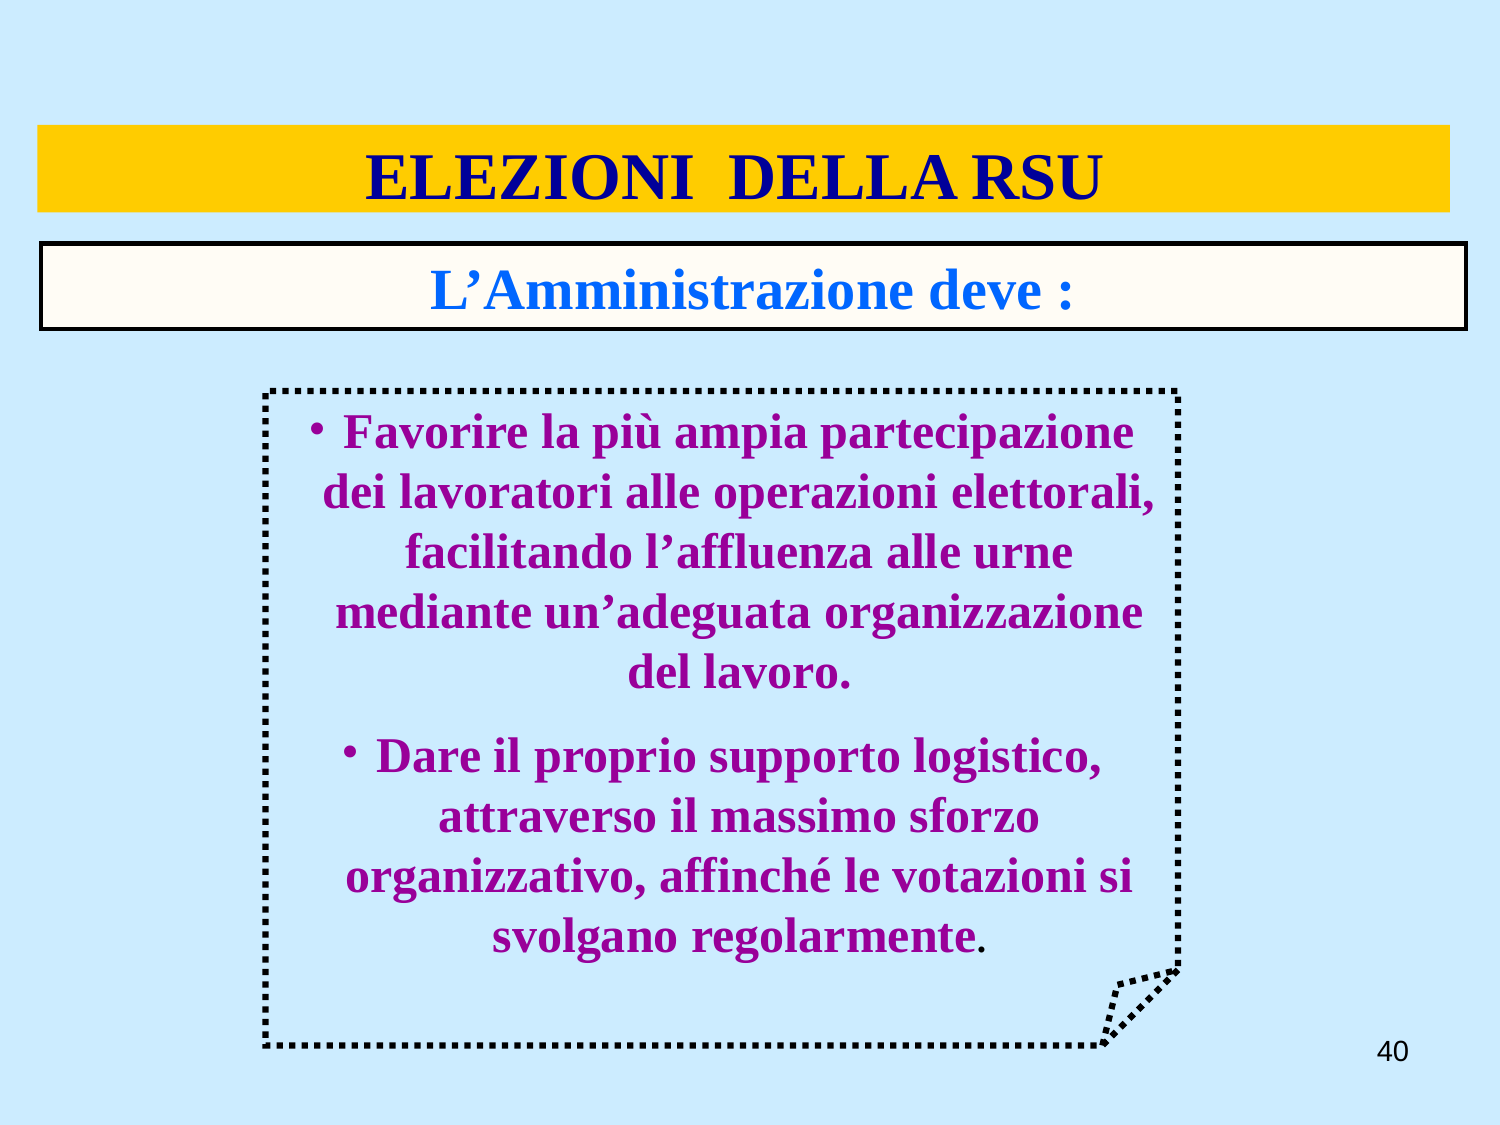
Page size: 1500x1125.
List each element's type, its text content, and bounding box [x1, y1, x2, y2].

text_box ELEZIONI DELLA RSU [37, 124, 1450, 213]
text_box L’Amministrazione deve : [41, 243, 1467, 329]
text_box Favorire la più ampia partecipazione dei lavoratori alle operazioni elettorali, facilitando l’affluenza alle urne mediante un’adeguata organizzazione del lavoro. Dare il proprio supporto logistico, attraverso il massimo sforzo organizzativo, affinché le votazioni si svolgano regolarmente. [265, 390, 1179, 1046]
slide_number 40 [1074, 1024, 1425, 1103]
